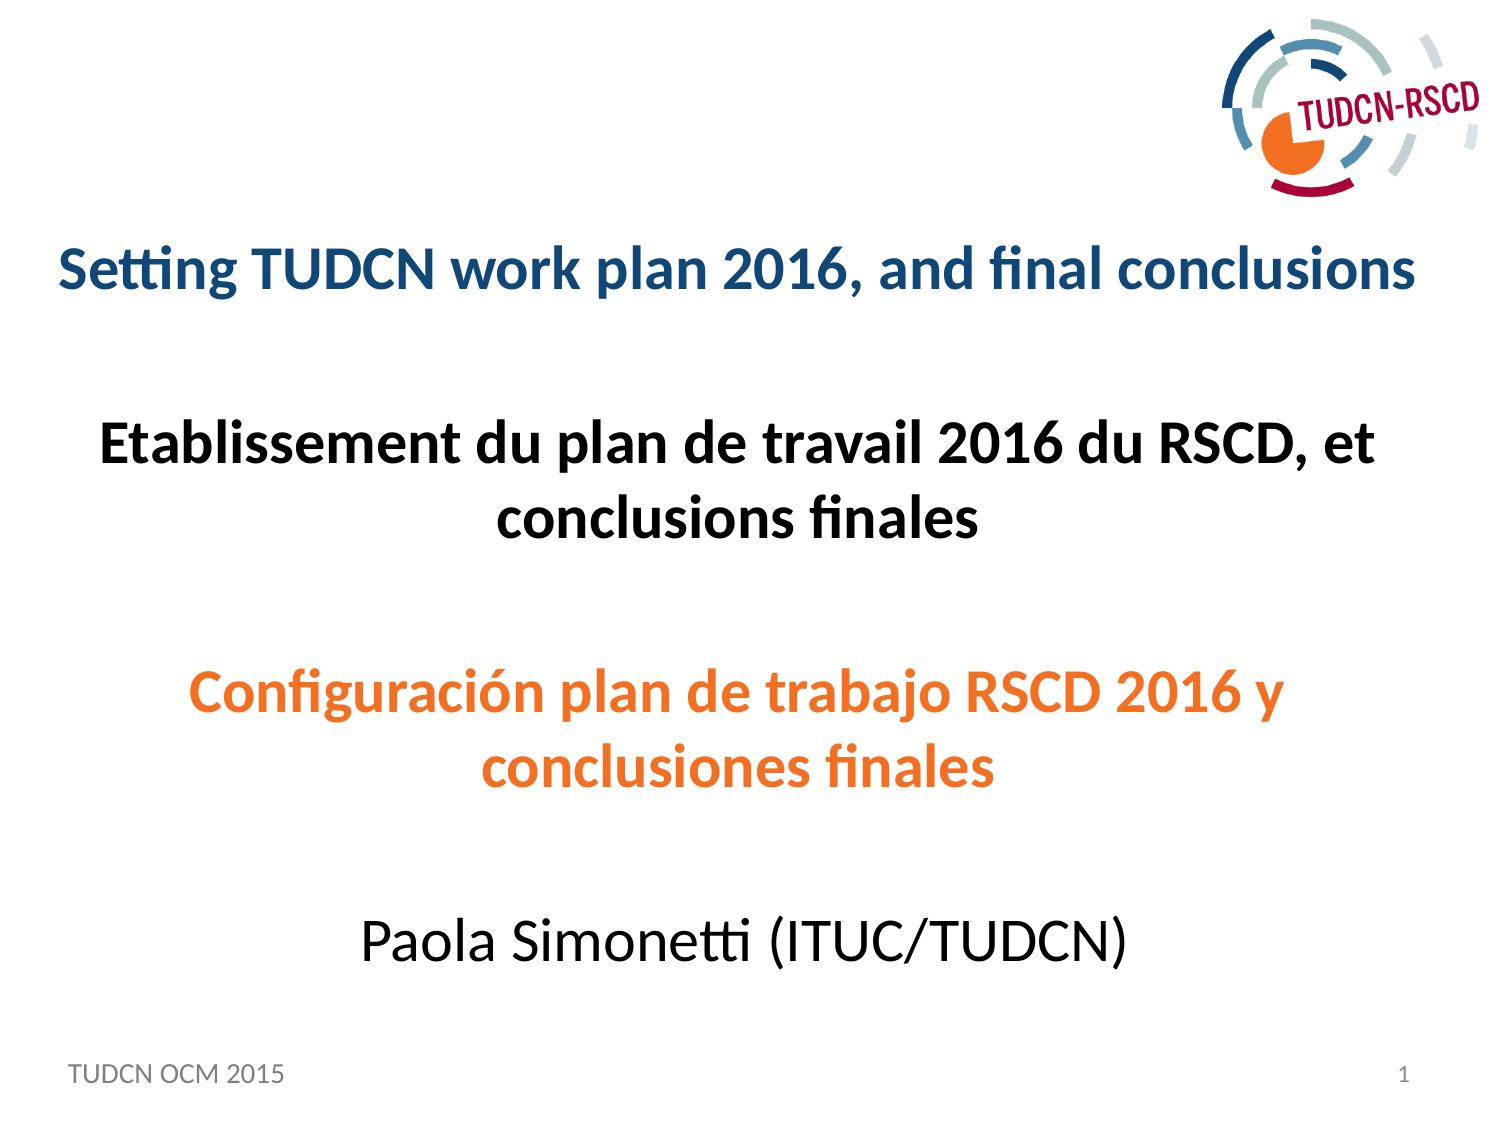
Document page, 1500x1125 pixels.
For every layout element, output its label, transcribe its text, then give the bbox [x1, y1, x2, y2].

list Setting TUDCN work plan 2016, and final conclusions Etablissement du plan de travail 2016 du RSCD, et conclusions finales Configuración plan de trabajo RSCD 2016 y conclusiones finales Paola Simonetti (ITUC/TUDCN) [29, 219, 1447, 998]
picture [1222, 18, 1482, 197]
slide_number 1 [1074, 1042, 1425, 1103]
text_box TUDCN OCM 2015 [53, 1046, 372, 1097]
